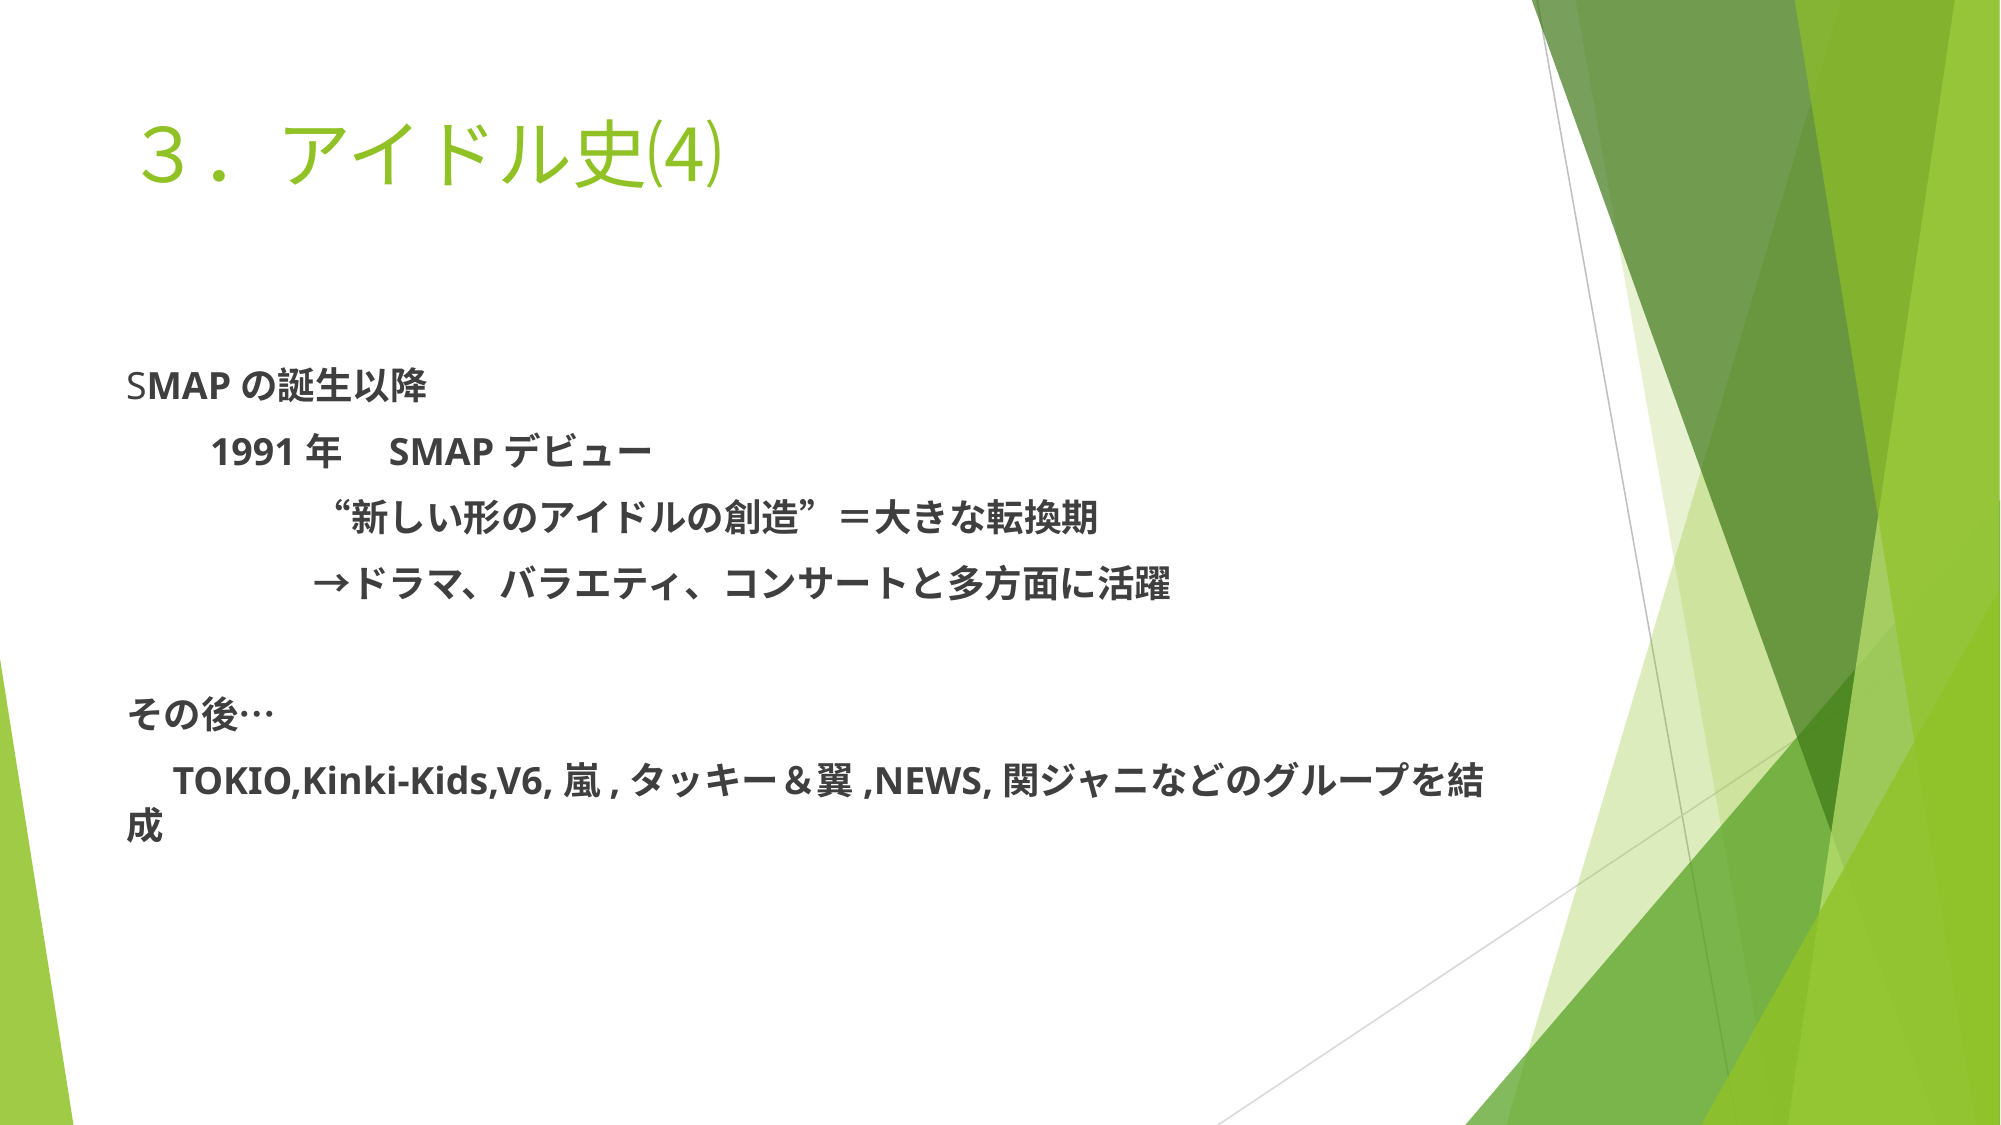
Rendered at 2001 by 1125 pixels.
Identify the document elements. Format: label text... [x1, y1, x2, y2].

title ３．アイドル史⑷ [111, 99, 1522, 317]
list SMAPの誕生以降 1991年 SMAPデビュー “新しい形のアイドルの創造”＝大きな転換期 →ドラマ、バラエティ、コンサートと多方面に活躍 その後… TOKIO,Kinki-Kids,V6,嵐,タッキー＆翼,NEWS,関ジャニなどのグループを結成 [111, 354, 1522, 992]
